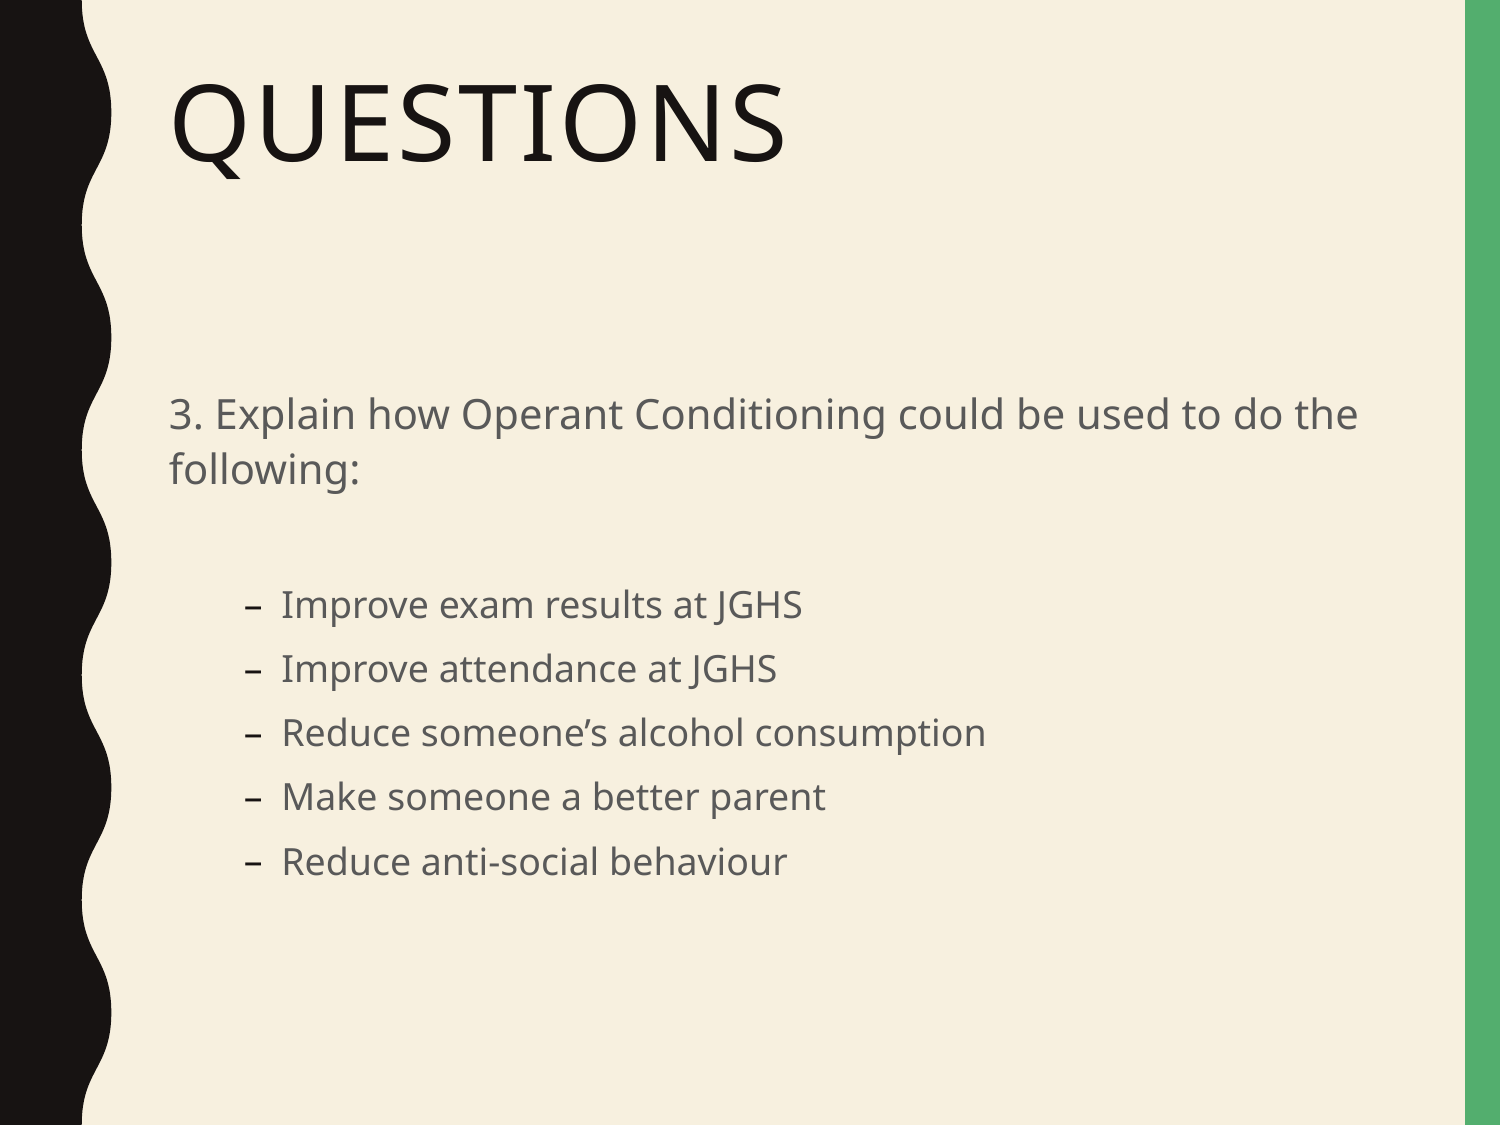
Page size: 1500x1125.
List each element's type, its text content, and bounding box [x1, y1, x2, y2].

title questions [154, 62, 1407, 308]
list 3. Explain how Operant Conditioning could be used to do the following: Improve exam results at JGHS Improve attendance at JGHS Reduce someone’s alcohol consumption Make someone a better parent Reduce anti-social behaviour [154, 375, 1407, 965]
